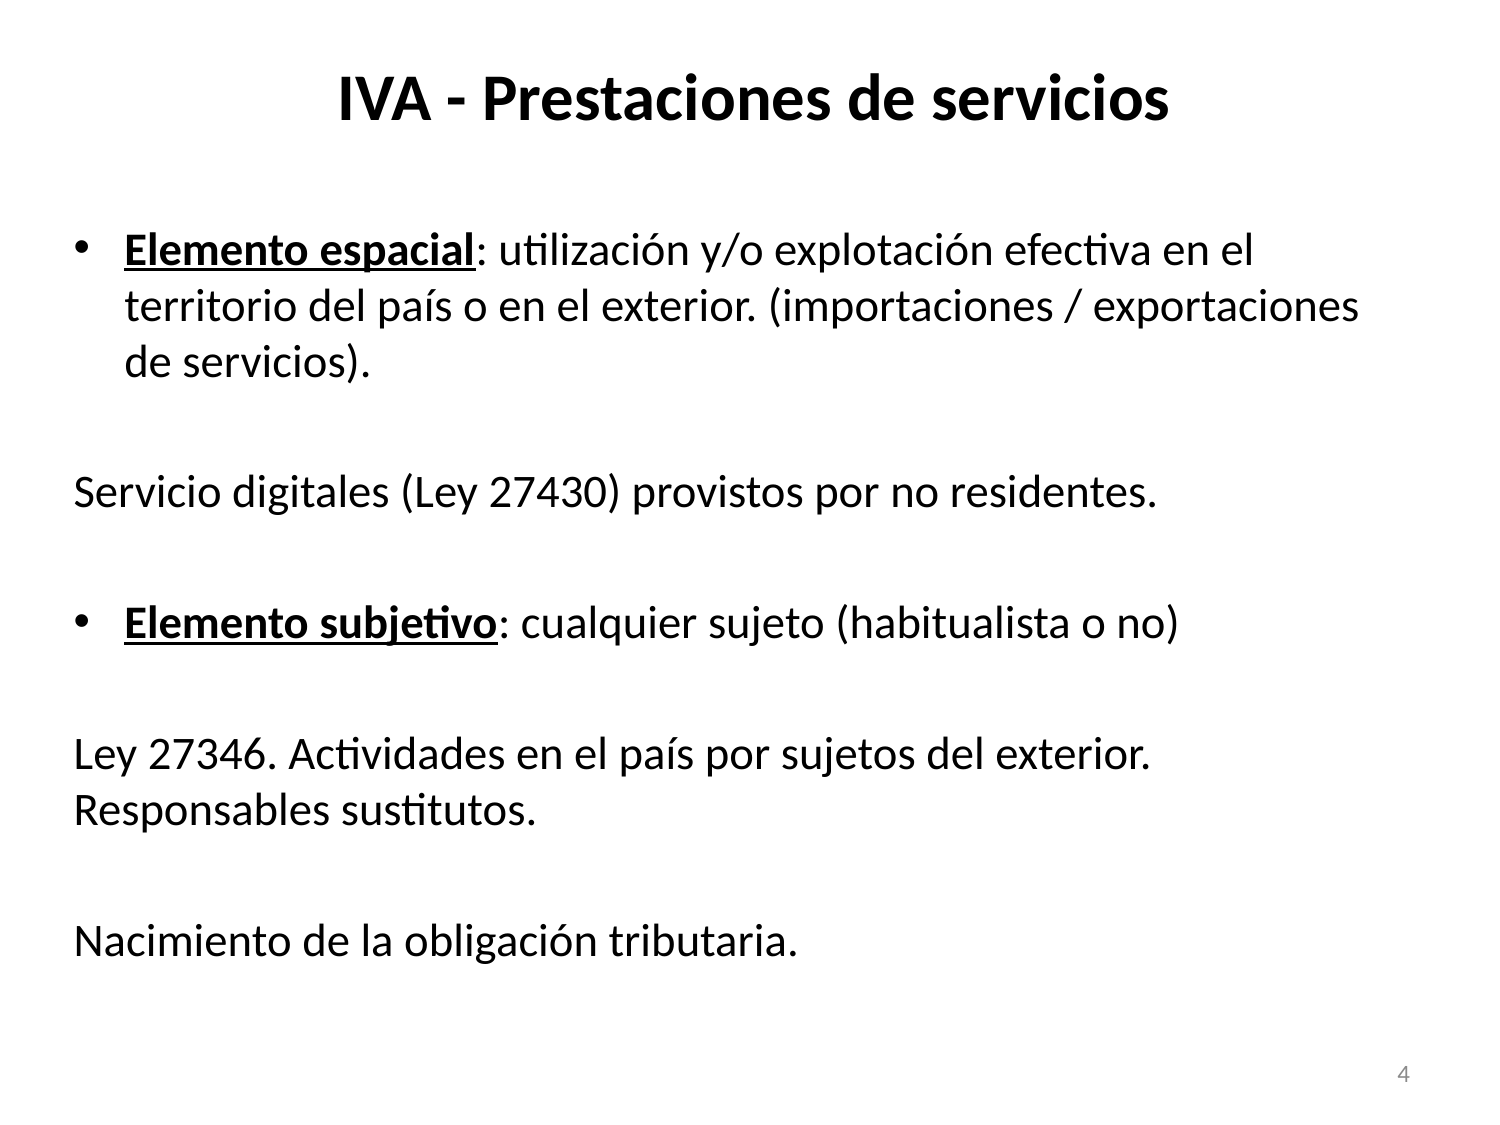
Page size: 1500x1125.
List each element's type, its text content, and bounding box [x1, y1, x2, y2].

list Elemento espacial: utilización y/o explotación efectiva en el territorio del país o en el exterior. (importaciones / exportaciones de servicios). Servicio digitales (Ley 27430) provistos por no residentes. Elemento subjetivo: cualquier sujeto (habitualista o no) Ley 27346. Actividades en el país por sujetos del exterior. Responsables sustitutos. Nacimiento de la obligación tributaria. [58, 210, 1406, 979]
slide_number 4 [1074, 1042, 1425, 1103]
title IVA - Prestaciones de servicios [117, 0, 1393, 188]
